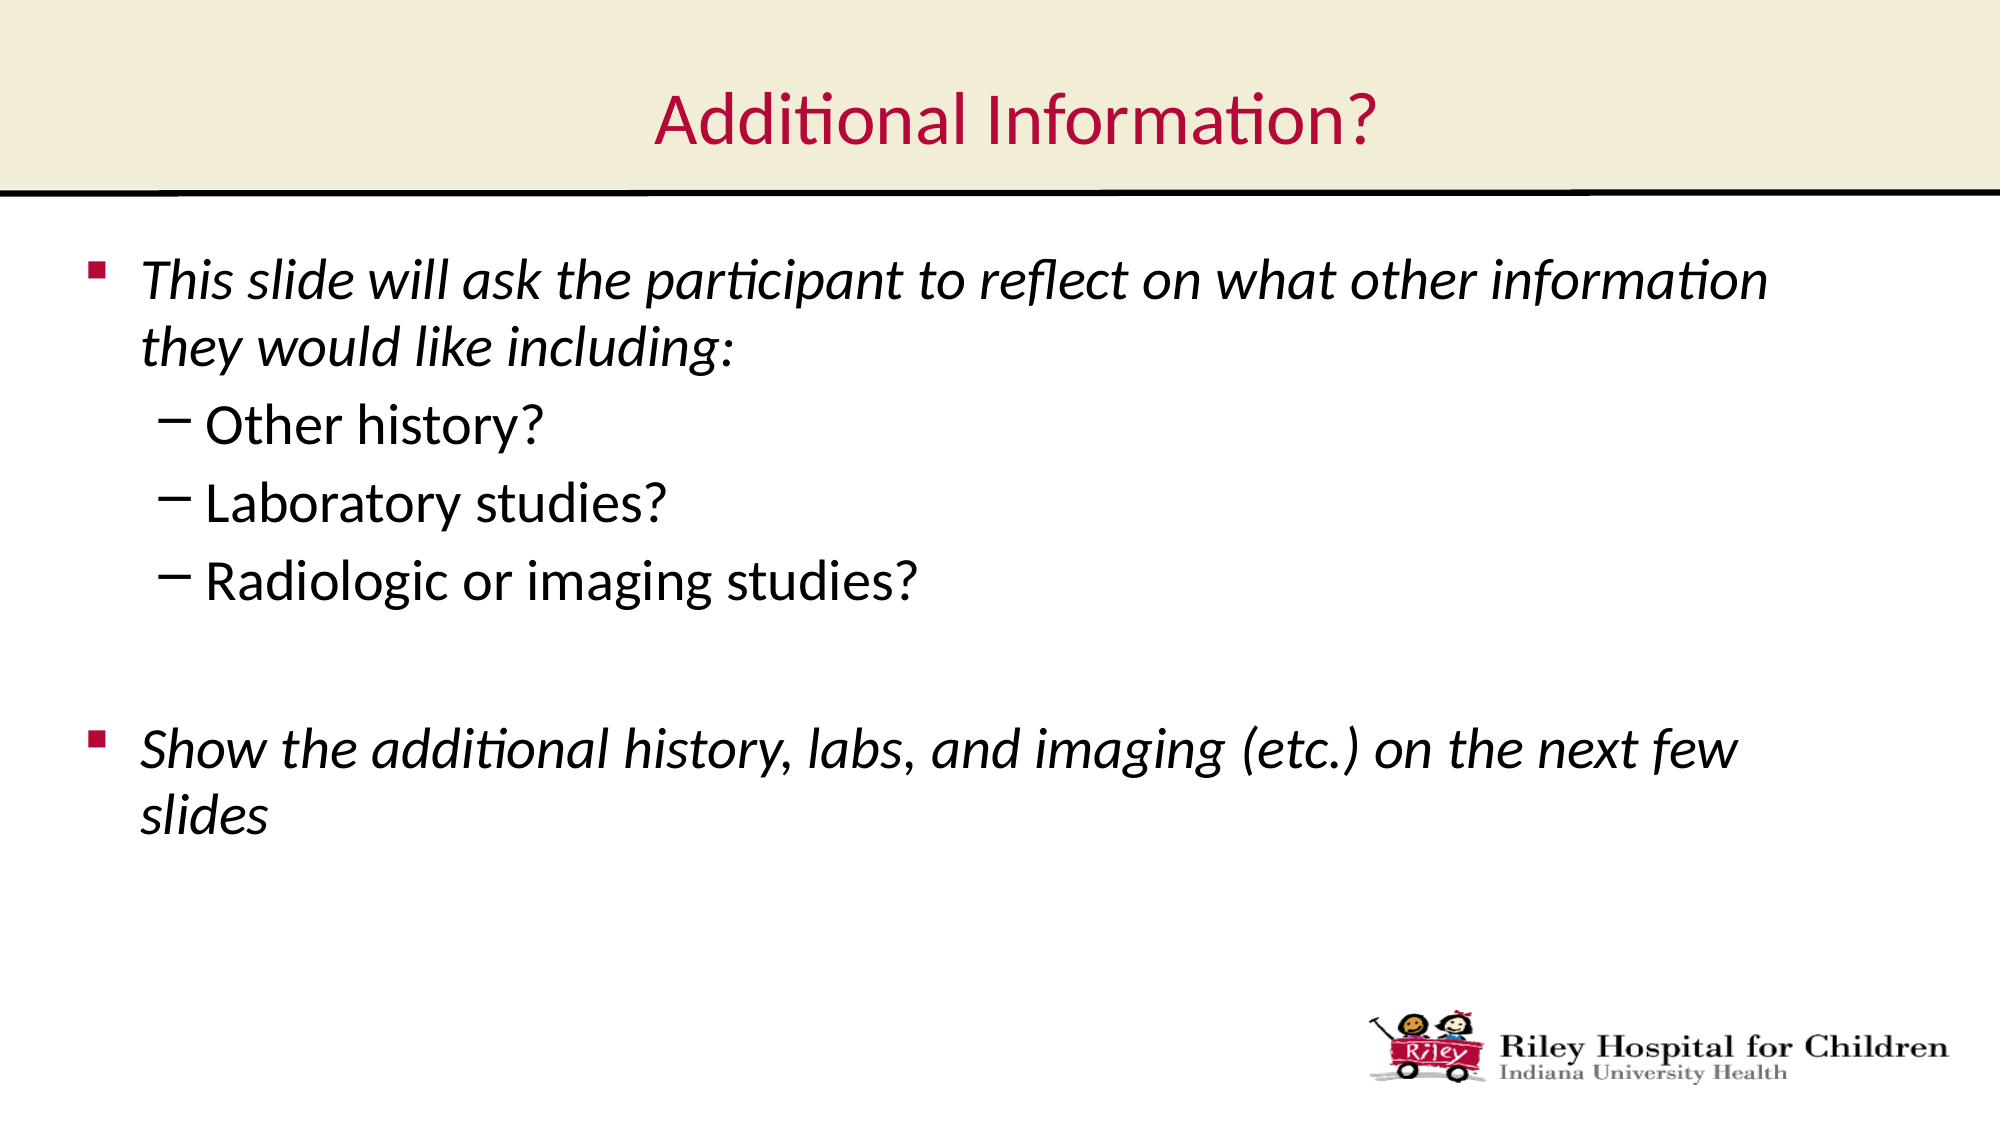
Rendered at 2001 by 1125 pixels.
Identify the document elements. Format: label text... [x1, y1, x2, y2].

title Additional Information? [167, 0, 1869, 168]
list This slide will ask the participant to reflect on what other information they would like including: Other history? Laboratory studies? Radiologic or imaging studies? Show the additional history, labs, and imaging (etc.) on the next few slides [68, 239, 1869, 982]
picture [1346, 999, 1972, 1093]
